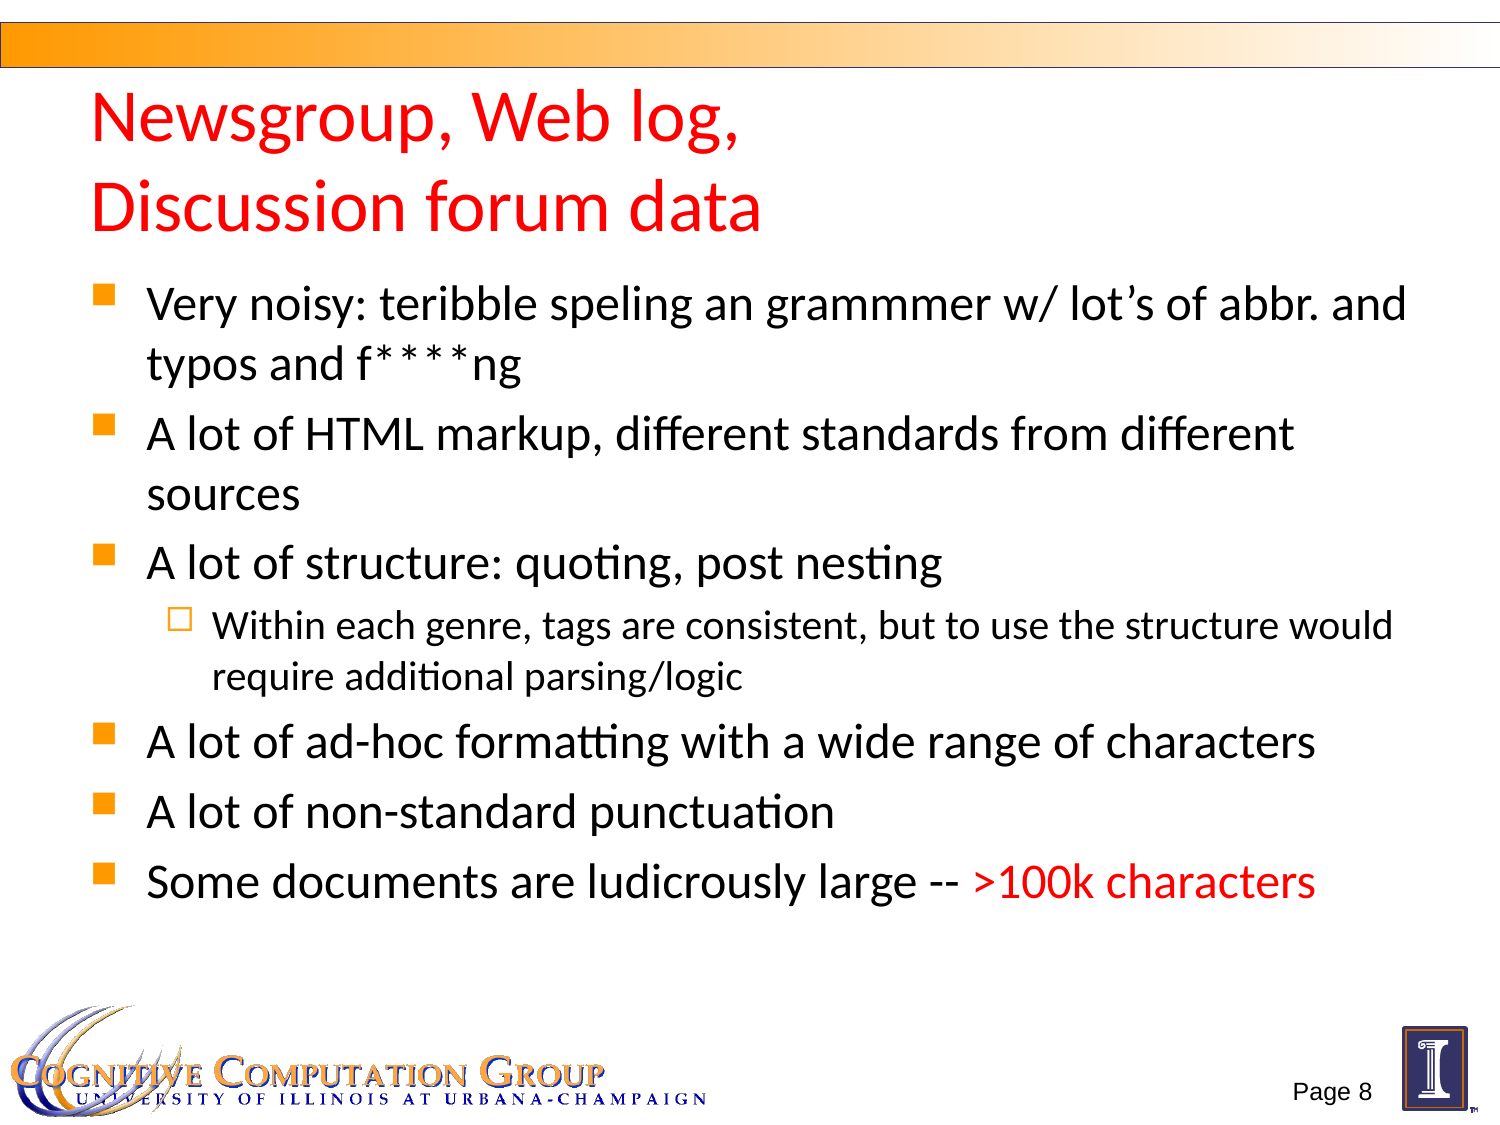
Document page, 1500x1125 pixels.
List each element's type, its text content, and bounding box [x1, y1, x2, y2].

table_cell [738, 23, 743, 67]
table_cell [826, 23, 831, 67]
picture [0, 1000, 713, 1125]
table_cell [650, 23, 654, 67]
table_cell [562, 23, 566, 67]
list Very noisy: teribble speling an grammmer w/ lot’s of abbr. and typos and f****ng A lot of HTML markup, different standards from different sources A lot of structure: quoting, post nesting Within each genre, tags are consistent, but to use the structure would require additional parsing/logic A lot of ad-hoc formatting with a wide range of characters A lot of non-standard punctuation Some documents are ludicrously large -- >100k characters [75, 262, 1425, 1013]
slide_number Page 8 [1237, 1074, 1388, 1113]
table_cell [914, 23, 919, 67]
title Newsgroup, Web log, Discussion forum data [75, 75, 1425, 238]
